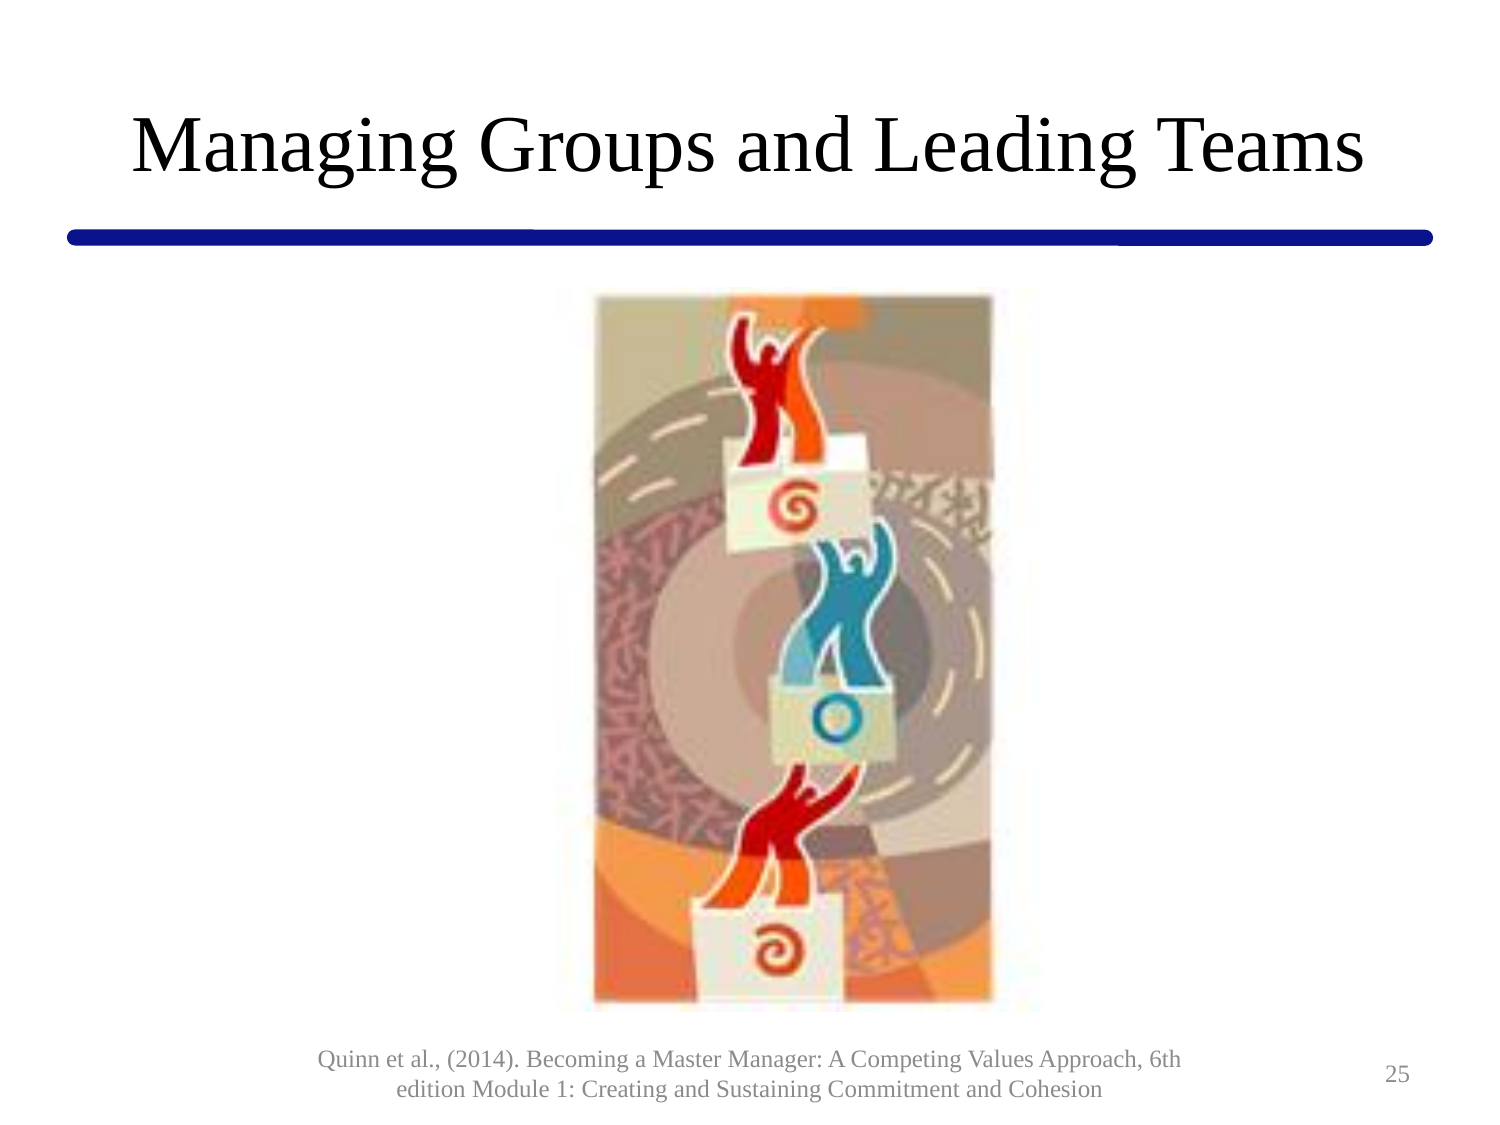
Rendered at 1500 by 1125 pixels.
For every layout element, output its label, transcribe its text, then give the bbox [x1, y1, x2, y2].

footer Quinn et al., (2014). Becoming a Master Manager: A Competing Values Approach, 6th edition Module 1: Creating and Sustaining Commitment and Cohesion [275, 1042, 1074, 1103]
title Managing Groups and Leading Teams [75, 45, 1425, 233]
slide_number 25 [1074, 1042, 1425, 1103]
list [437, 287, 1162, 1012]
